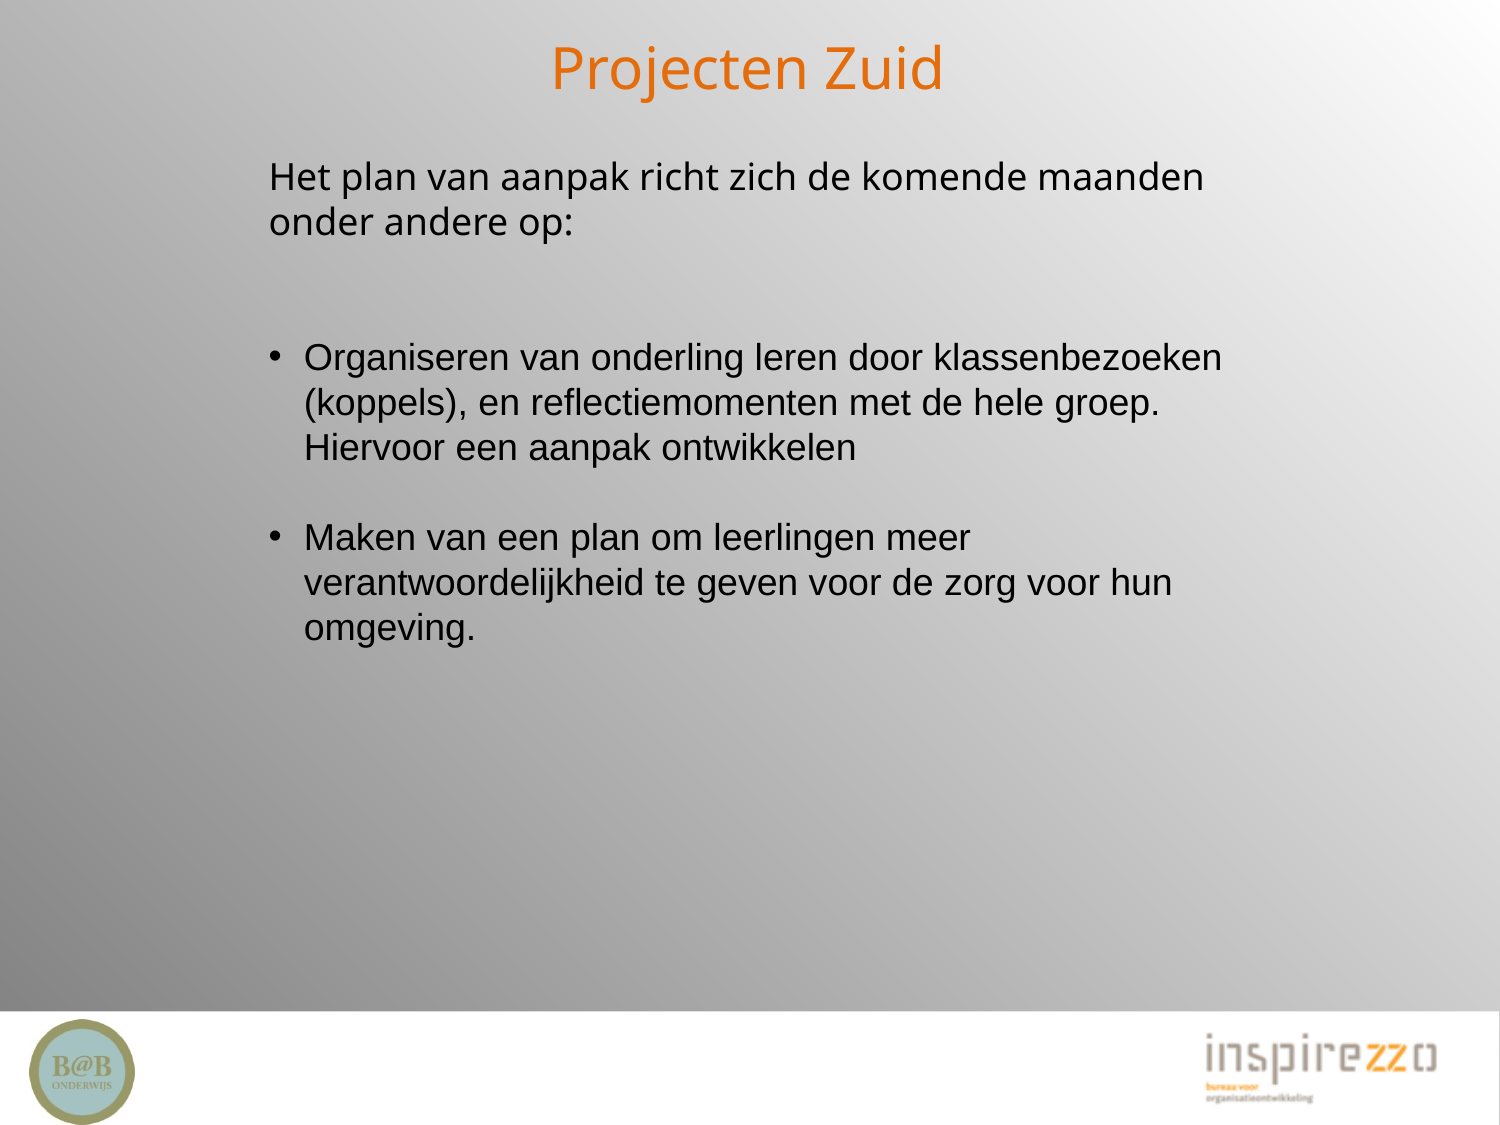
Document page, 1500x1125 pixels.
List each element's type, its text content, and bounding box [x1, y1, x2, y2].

text_box [0, 1009, 1500, 1125]
text_box Projecten Zuid [18, 23, 1478, 109]
text_box Het plan van aanpak richt zich de komende maanden onder andere op: Organiseren van onderling leren door klassenbezoeken (koppels), en reflectiemomenten met de hele groep. Hiervoor een aanpak ontwikkelen Maken van een plan om leerlingen meer verantwoordelijkheid te geven voor de zorg voor hun omgeving. [253, 145, 1306, 656]
picture [29, 1019, 136, 1125]
picture [1091, 1015, 1494, 1123]
